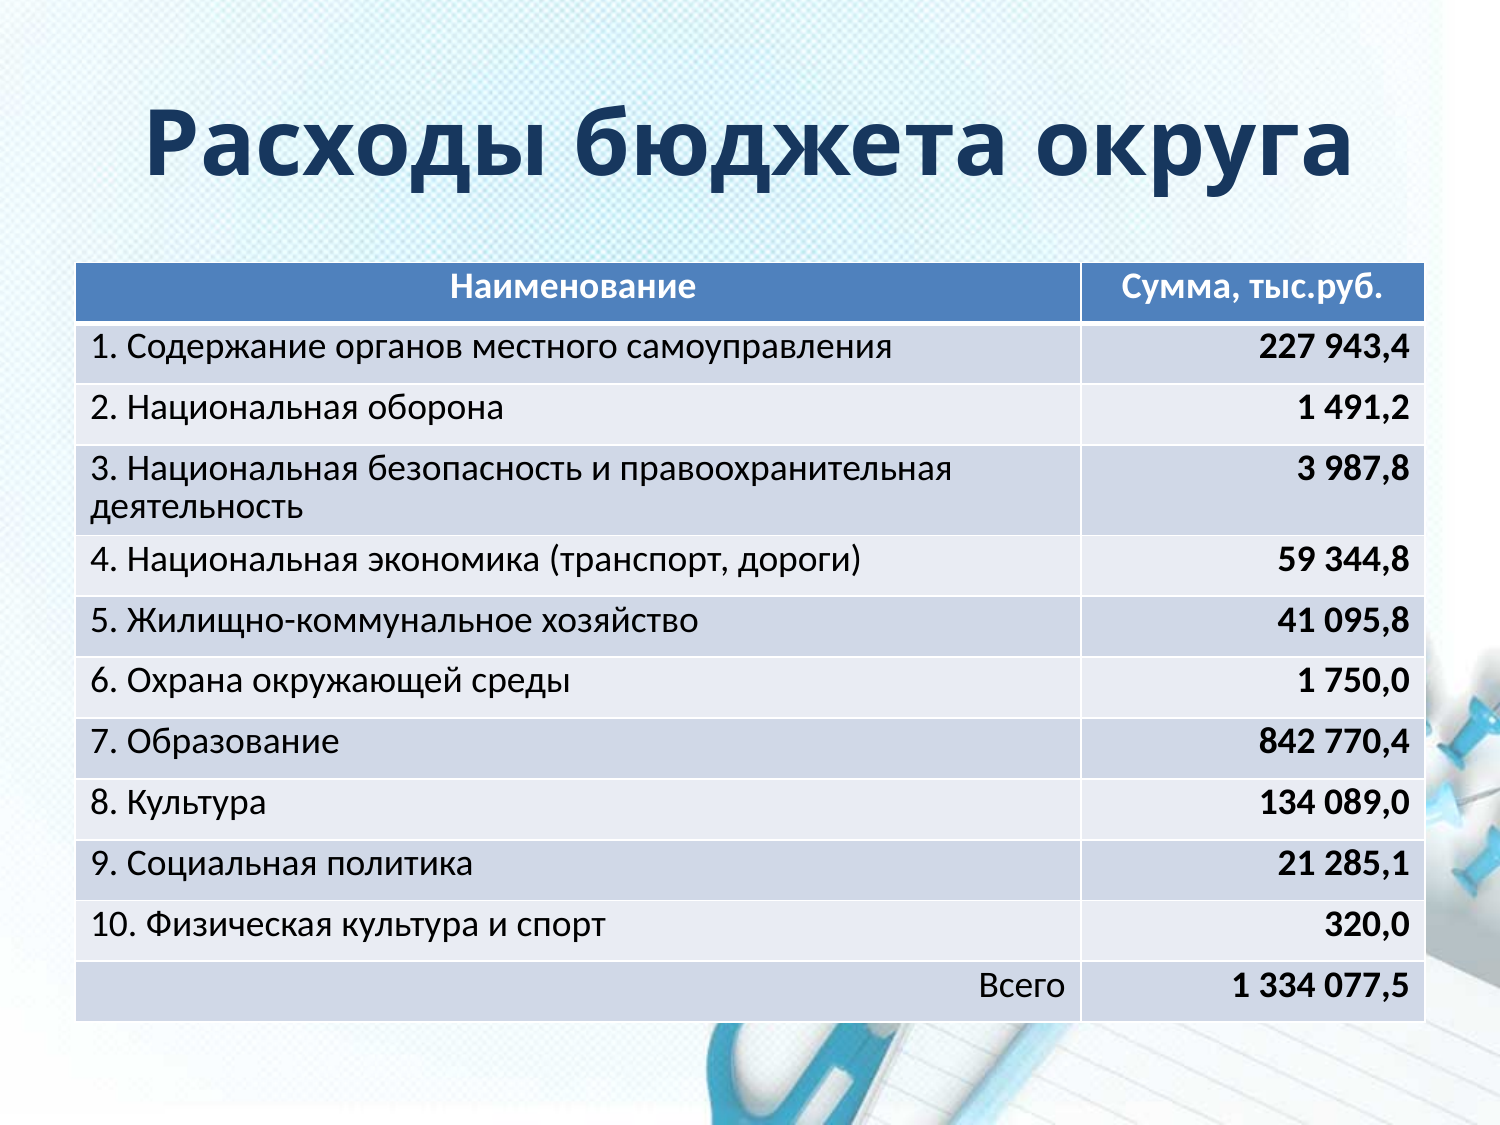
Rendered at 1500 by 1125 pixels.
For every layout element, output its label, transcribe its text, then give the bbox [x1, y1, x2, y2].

table_cell 134 089,0 [1082, 780, 1424, 839]
table_cell 1 334 077,5 [1082, 962, 1424, 1021]
table_cell 7. Образование [76, 719, 1080, 778]
table_cell 1 491,2 [1082, 385, 1424, 444]
table_cell 8. Культура [76, 780, 1080, 839]
table_cell 4. Национальная экономика (транспорт, дороги) [76, 536, 1080, 595]
table_cell 3. Национальная безопасность и правоохранительная деятельность [76, 446, 1080, 535]
table_header Сумма, тыс.руб. [1082, 263, 1424, 321]
table_header Наименование [76, 263, 1080, 321]
title Расходы бюджета округа [75, 45, 1425, 233]
table_cell 41 095,8 [1082, 597, 1424, 656]
table_cell 842 770,4 [1082, 719, 1424, 778]
table_cell 227 943,4 [1082, 326, 1424, 383]
table_cell 6. Охрана окружающей среды [76, 658, 1080, 717]
table_cell 9. Социальная политика [76, 841, 1080, 900]
table_cell 1. Содержание органов местного самоуправления [76, 326, 1080, 383]
table_cell 10. Физическая культура и спорт [76, 901, 1080, 960]
table_cell 320,0 [1082, 901, 1424, 960]
table_cell 59 344,8 [1082, 536, 1424, 595]
picture [0, 0, 1500, 1125]
table_cell 3 987,8 [1082, 446, 1424, 535]
table_cell 1 750,0 [1082, 658, 1424, 717]
table_cell Всего [76, 962, 1080, 1021]
table_cell 21 285,1 [1082, 841, 1424, 900]
table_cell 5. Жилищно-коммунальное хозяйство [76, 597, 1080, 656]
table_cell 2. Национальная оборона [76, 385, 1080, 444]
